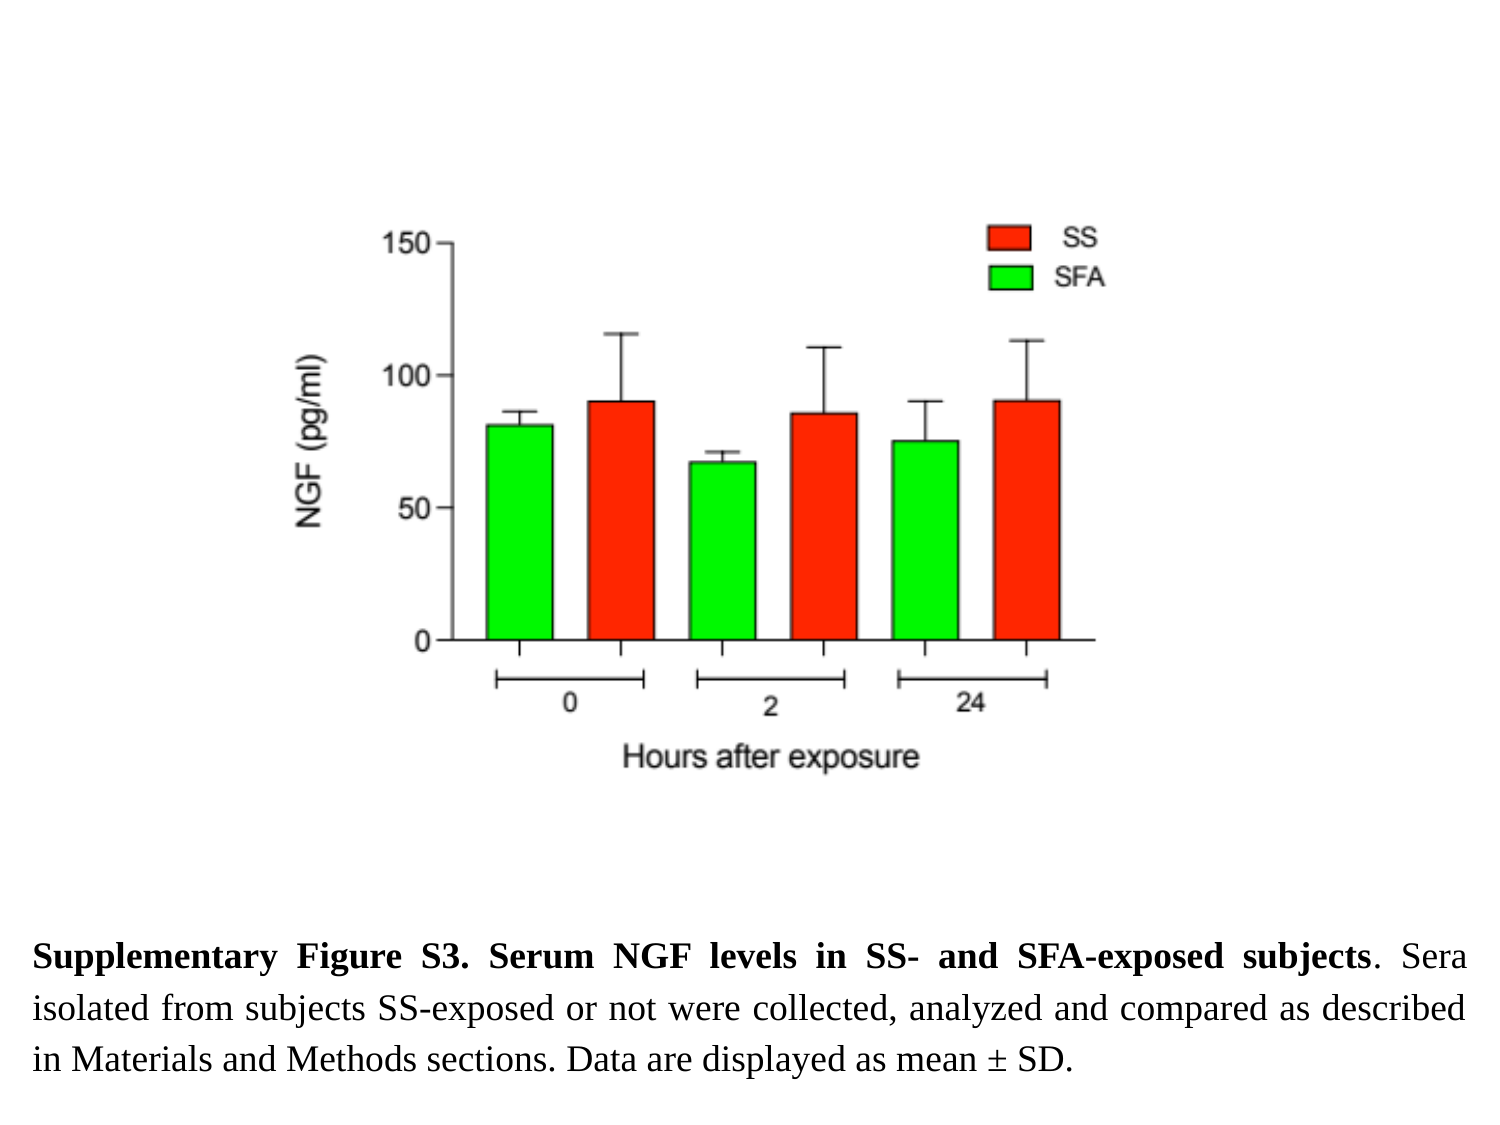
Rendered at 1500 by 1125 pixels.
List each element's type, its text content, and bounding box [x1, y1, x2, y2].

picture [277, 207, 1118, 788]
text_box Supplementary Figure S3. Serum NGF levels in SS- and SFA-exposed subjects. Sera isolated from subjects SS-exposed or not were collected, analyzed and compared as described in Materials and Methods sections. Data are displayed as mean ± SD. [17, 916, 1483, 1087]
